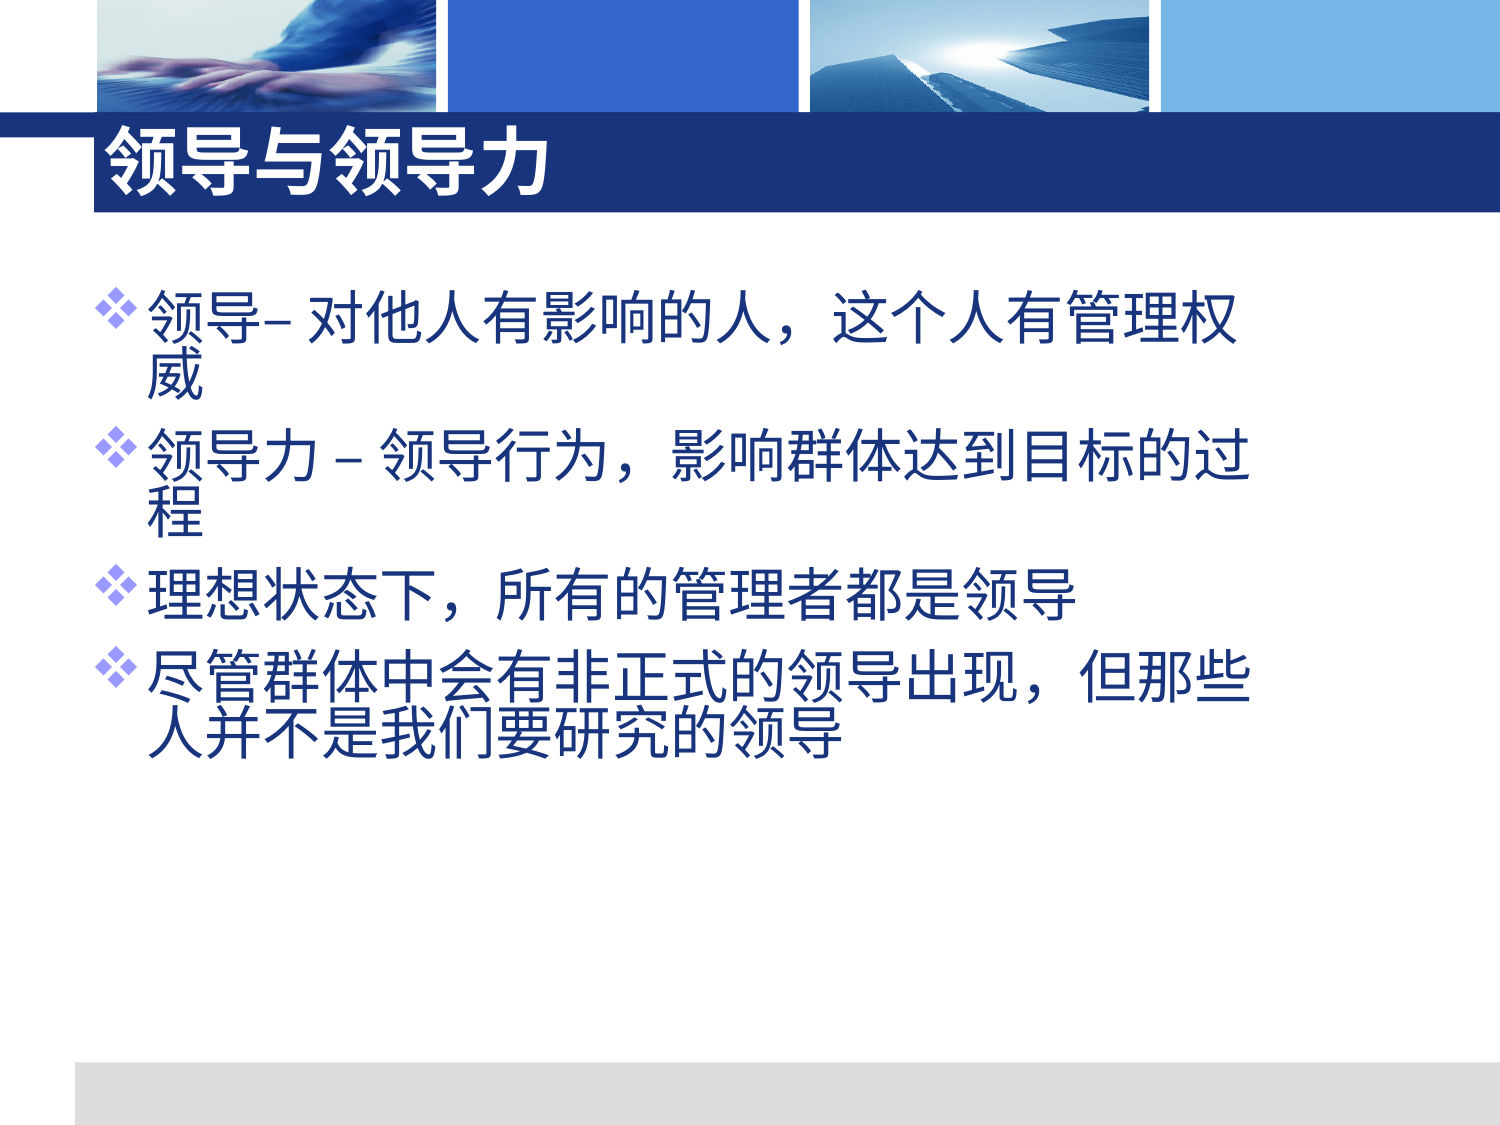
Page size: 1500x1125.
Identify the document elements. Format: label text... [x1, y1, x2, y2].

picture [810, 0, 1150, 66]
title 领导与领导力 [88, 66, 1277, 254]
picture [97, 0, 437, 66]
list 领导– 对他人有影响的人，这个人有管理权威 领导力 – 领导行为，影响群体达到目标的过程 理想状态下，所有的管理者都是领导 尽管群体中会有非正式的领导出现，但那些人并不是我们要研究的领导 [75, 287, 1300, 897]
